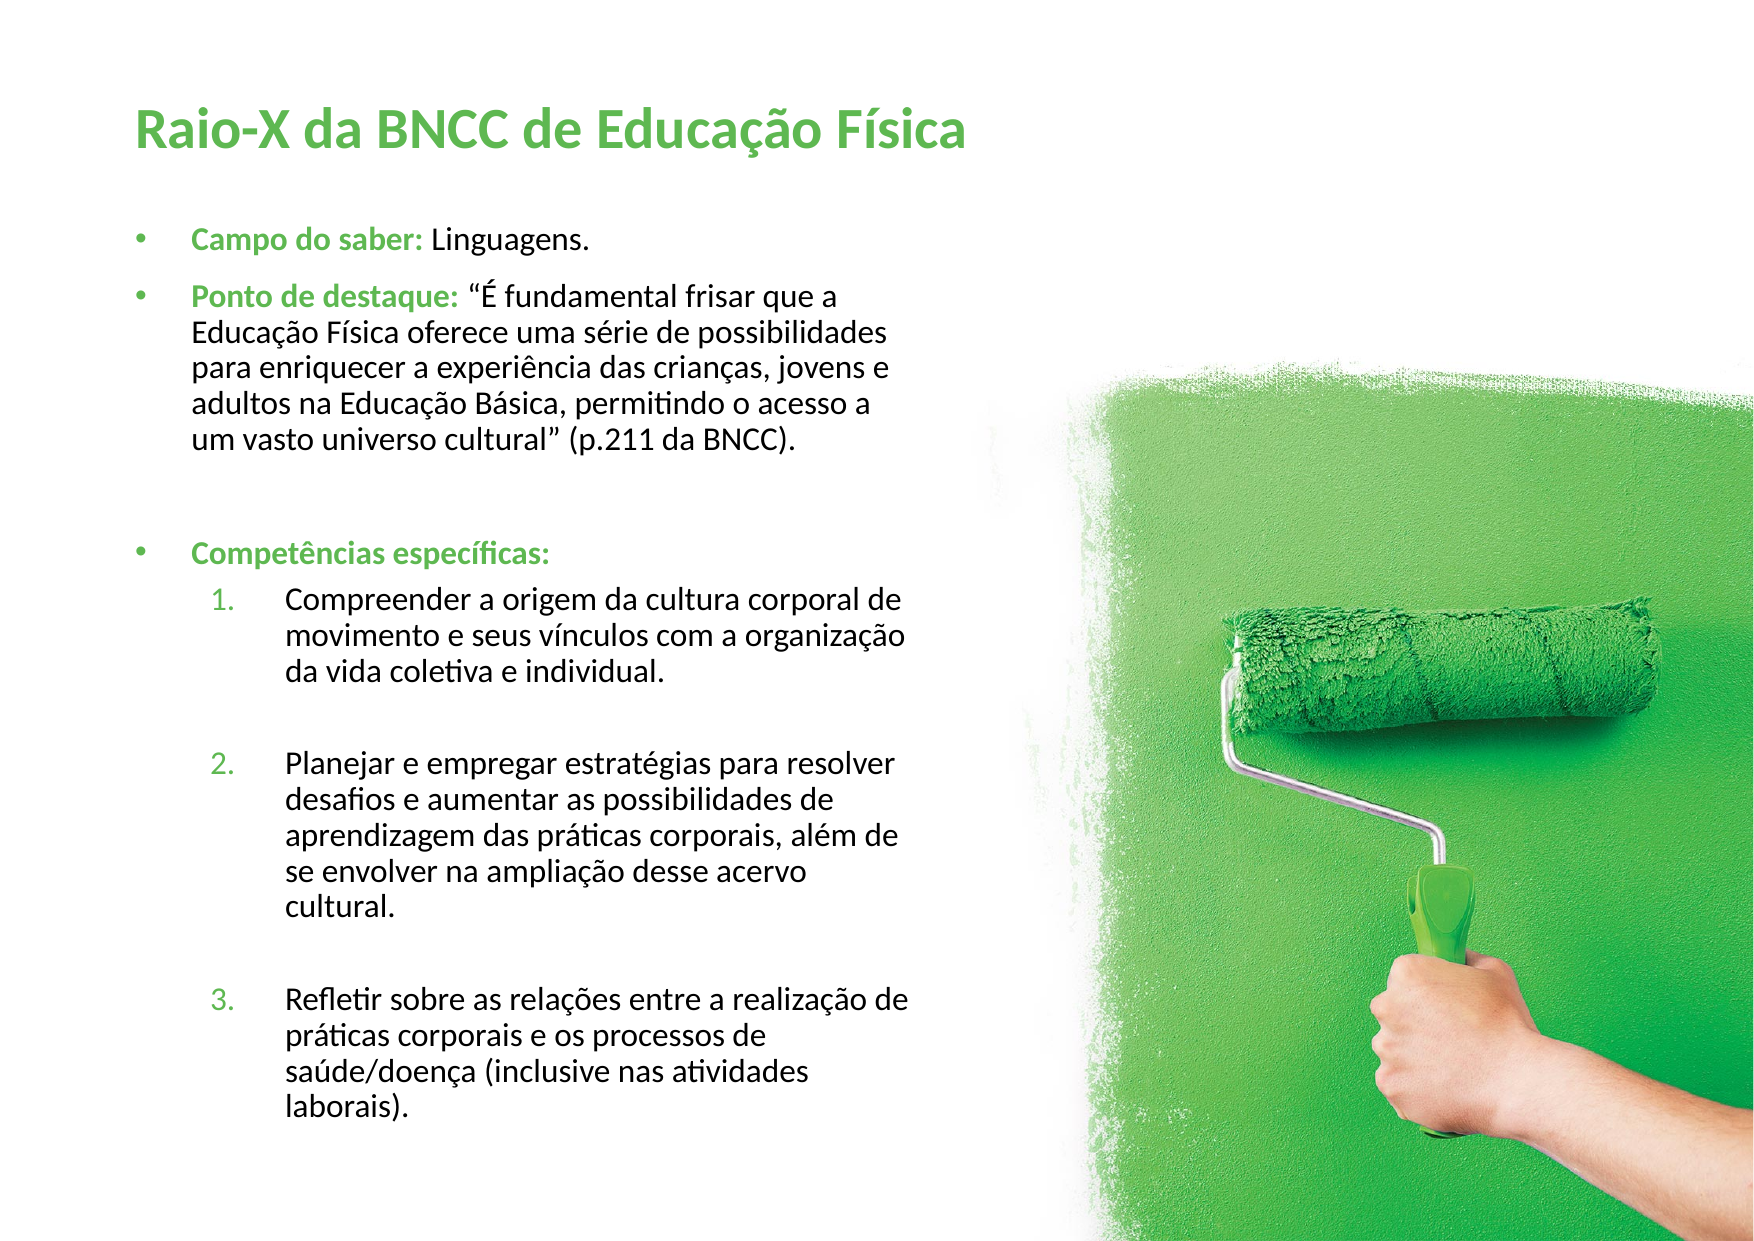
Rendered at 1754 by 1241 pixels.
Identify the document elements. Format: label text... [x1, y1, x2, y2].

picture [908, 261, 1754, 1241]
text_box Campo do saber: Linguagens. Ponto de destaque: “É fundamental frisar que a Educação Física oferece uma série de possibilidades para enriquecer a experiência das crianças, jovens e adultos na Educação Básica, permitindo o acesso a um vasto universo cultural” (p.211 da BNCC). Competências específicas: Compreender a origem da cultura corporal de movimento e seus vínculos com a organização da vida coletiva e individual. Planejar e empregar estratégias para resolver desafios e aumentar as possibilidades de aprendizagem das práticas corporais, além de se envolver na ampliação desse acervo cultural. Refletir sobre as relações entre a realização de práticas corporais e os processos de saúde/doença (inclusive nas atividades laborais). [120, 214, 928, 1175]
subtitle Raio-X da BNCC de Educação Física [120, 90, 1535, 215]
